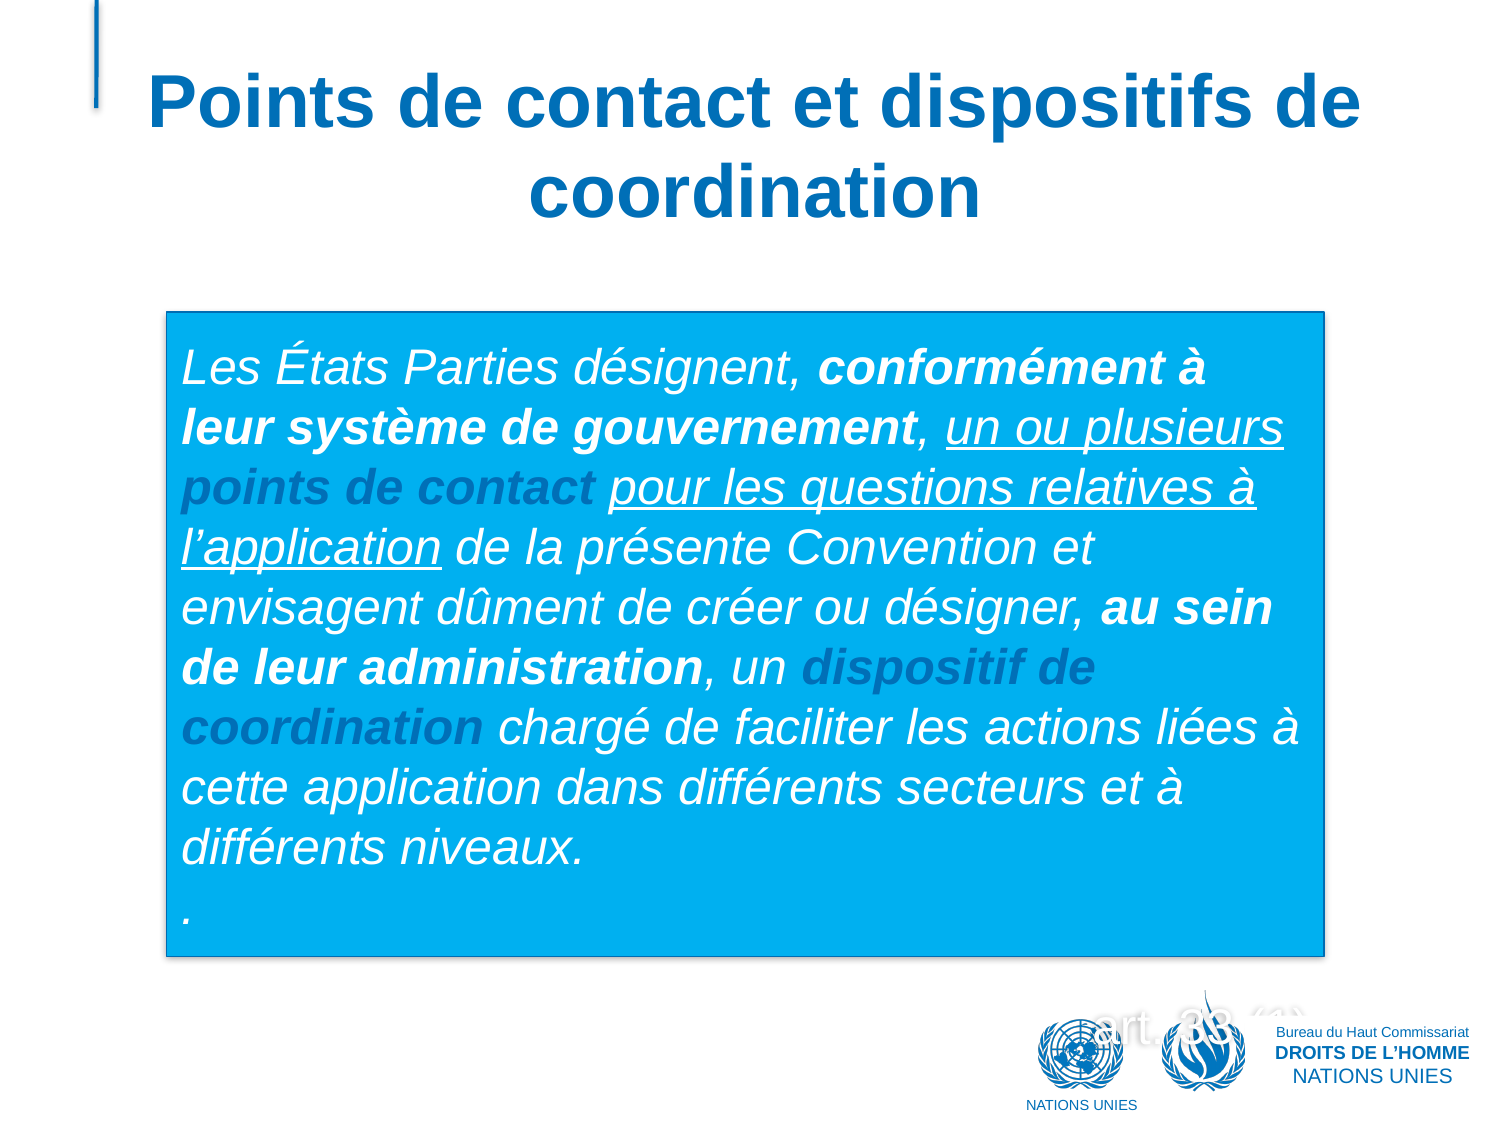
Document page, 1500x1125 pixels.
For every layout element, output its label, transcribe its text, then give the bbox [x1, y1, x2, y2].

text_box Bureau du Haut Commissariat DROITS DE L’HOMME NATIONS UNIES [1245, 1015, 1500, 1096]
text_box NATIONS UNIES [980, 1088, 1184, 1121]
title Points de contact et dispositifs de coordination [75, 45, 1437, 224]
text_box Les États Parties désignent, conformément à leur système de gouvernement, un ou plusieurs points de contact pour les questions relatives à l’application de la présente Convention et envisagent dûment de créer ou désigner, au sein de leur administration, un dispositif de coordination chargé de faciliter les actions liées à cette application dans différents secteurs et à différents niveaux. . art. 33 (1) [166, 311, 1325, 957]
picture [1037, 990, 1457, 1107]
